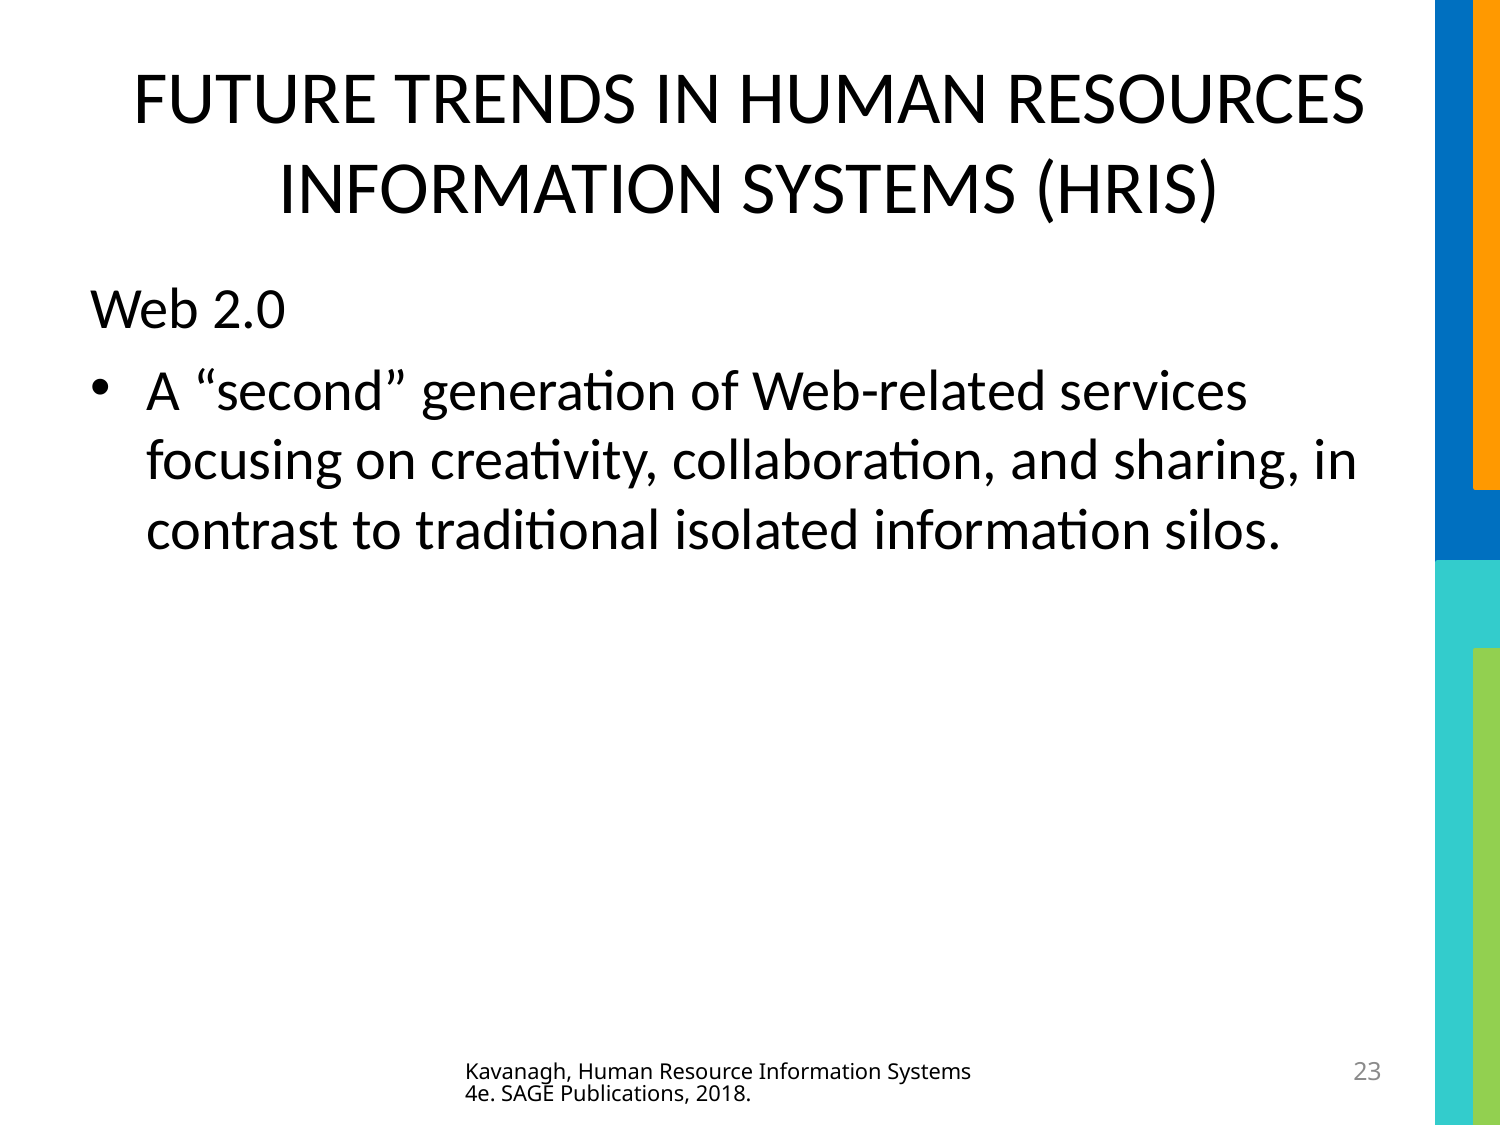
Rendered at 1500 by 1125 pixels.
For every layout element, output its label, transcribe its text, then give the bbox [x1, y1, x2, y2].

slide_number 23 [1059, 1042, 1397, 1103]
title FUTURE TRENDS IN HUMAN RESOURCES INFORMATION SYSTEMS (HRIS) [75, 45, 1425, 233]
footer Kavanagh, Human Resource Information Systems 4e. SAGE Publications, 2018. [450, 1042, 1004, 1103]
list Web 2.0 A “second” generation of Web-related services focusing on creativity, collaboration, and sharing, in contrast to traditional isolated information silos. [75, 262, 1425, 1005]
